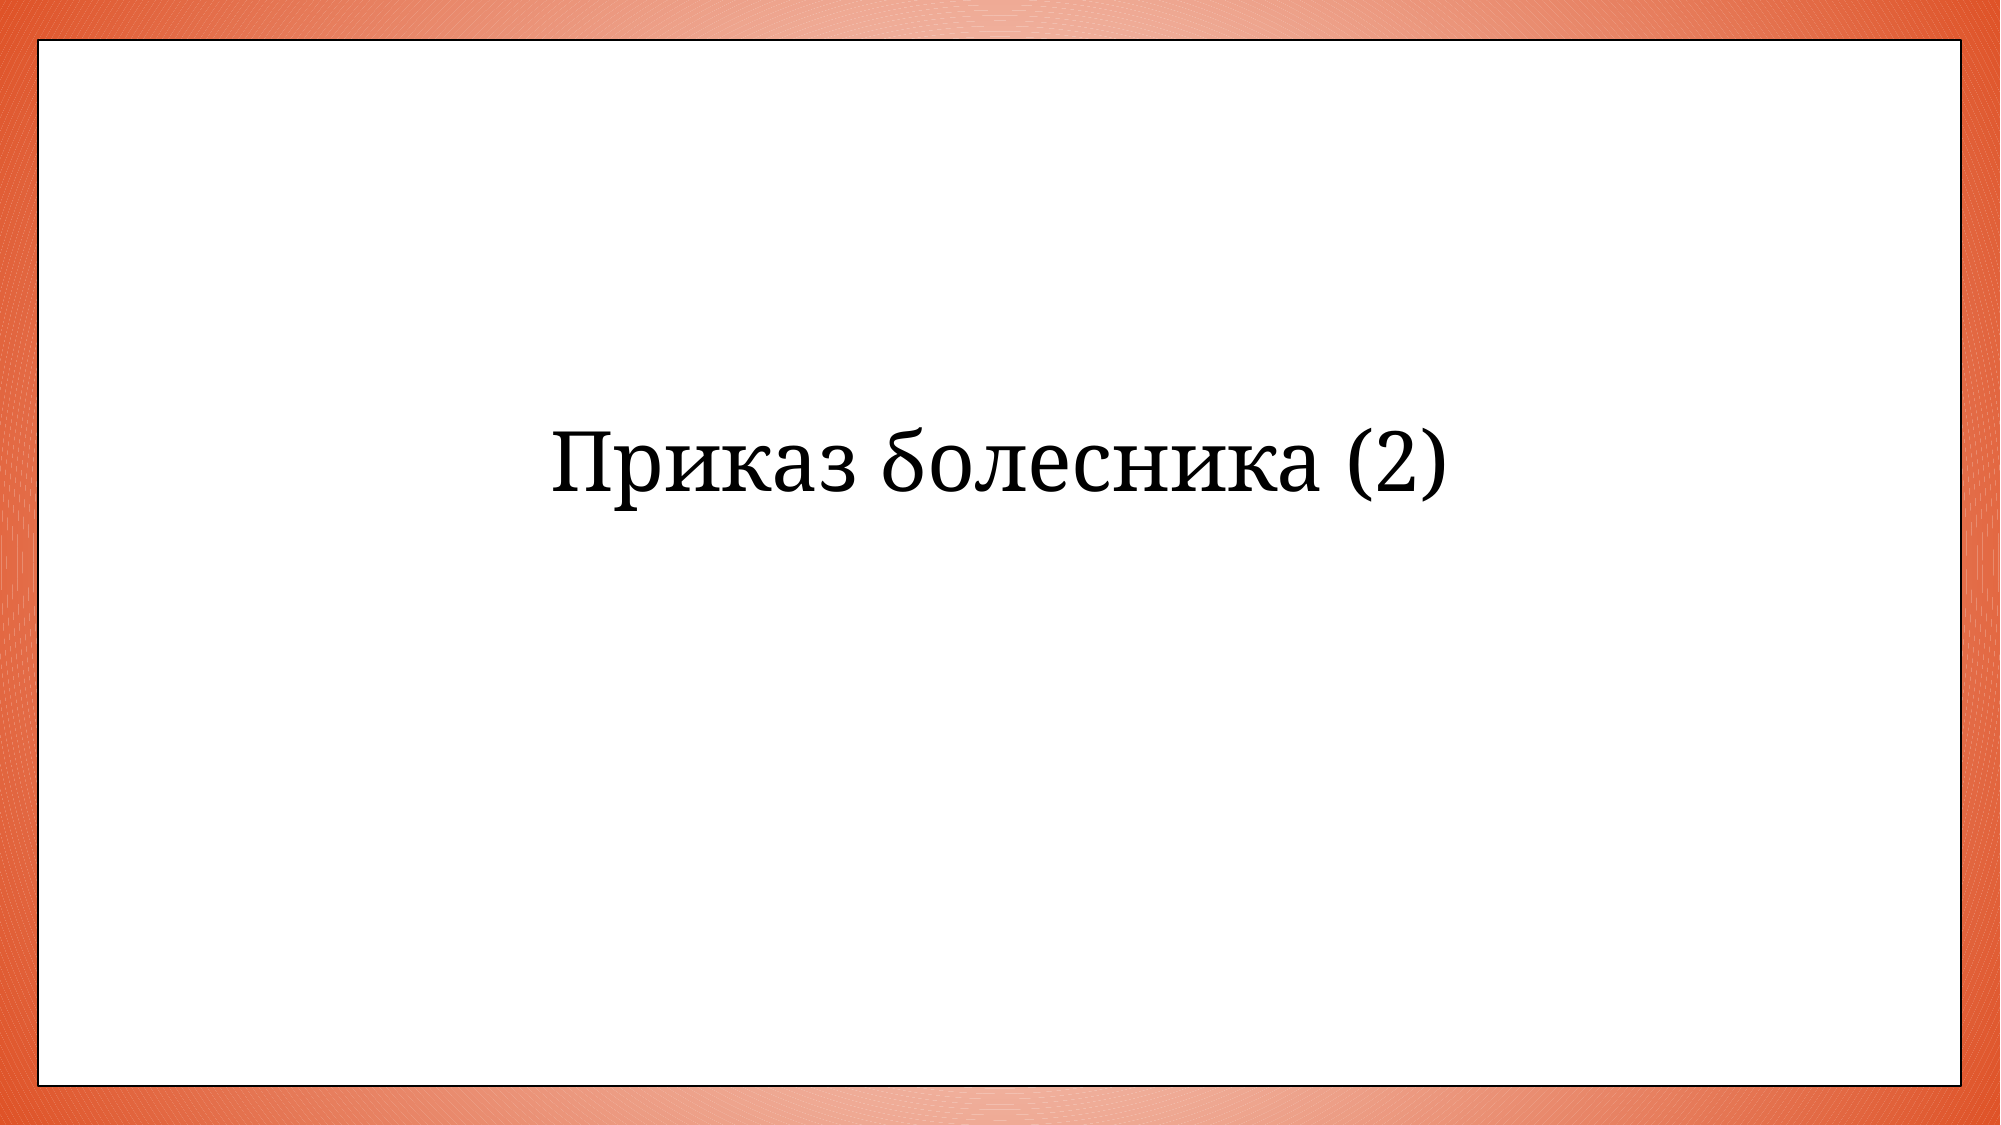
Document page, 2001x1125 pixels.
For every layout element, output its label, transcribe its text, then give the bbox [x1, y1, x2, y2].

list Приказ болесника (2) [137, 412, 1863, 520]
